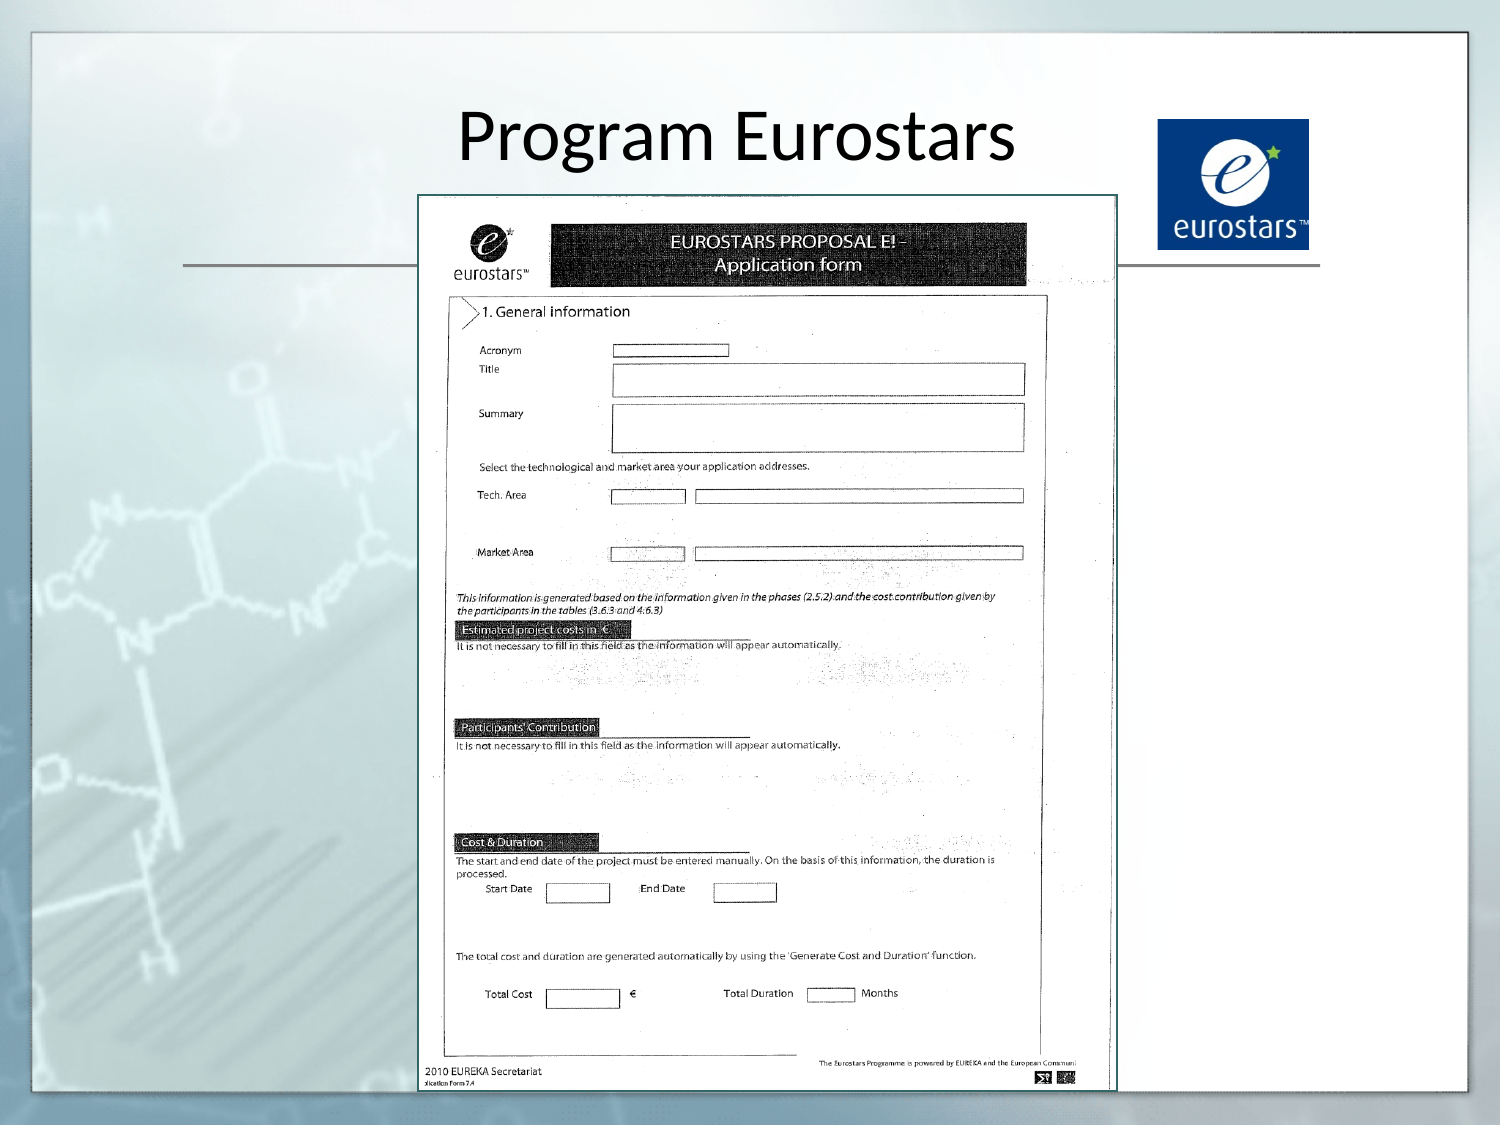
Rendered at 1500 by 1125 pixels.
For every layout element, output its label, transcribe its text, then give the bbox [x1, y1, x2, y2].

title Program Eurostars [117, 90, 1338, 172]
text_box [1121, 199, 1372, 509]
picture [0, 0, 1500, 1125]
text_box [117, 199, 414, 509]
